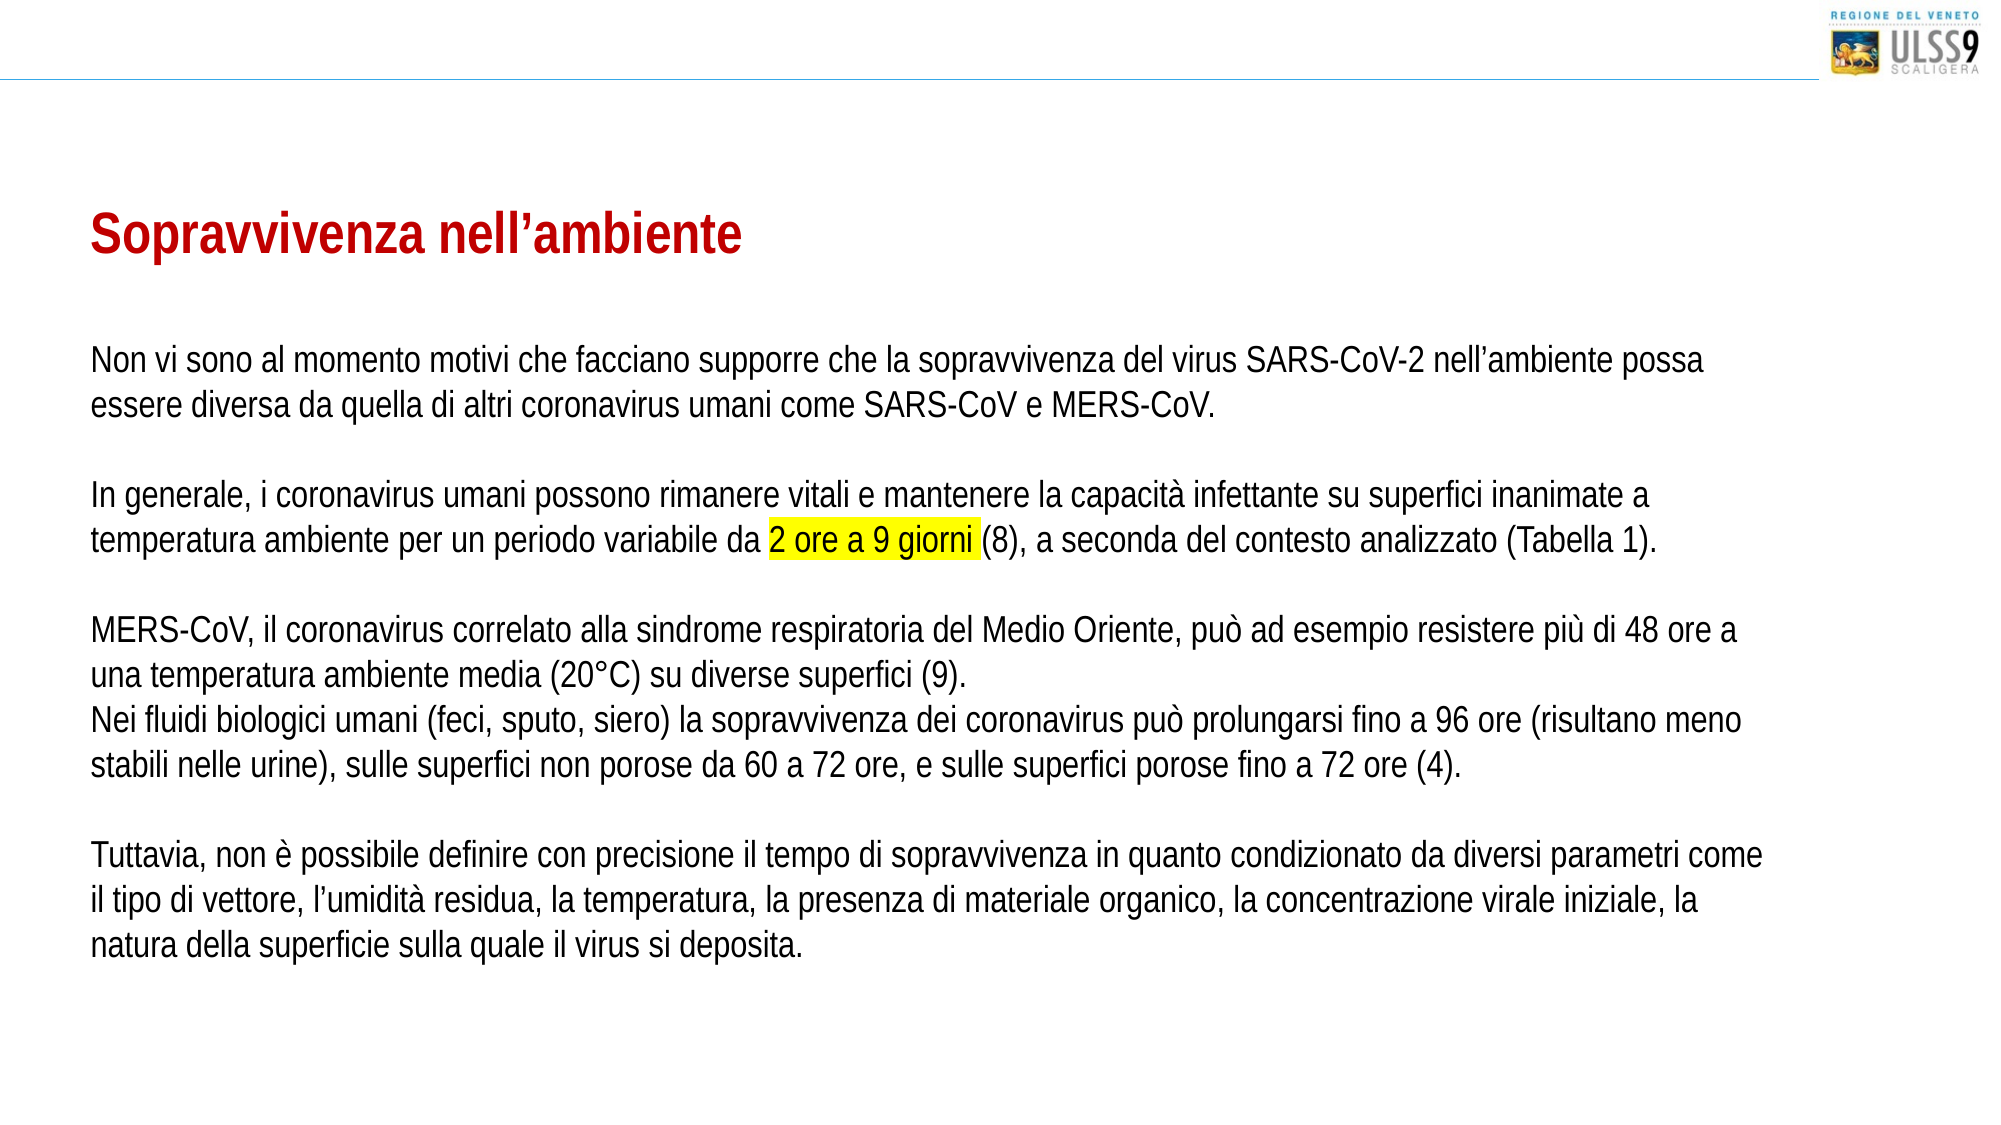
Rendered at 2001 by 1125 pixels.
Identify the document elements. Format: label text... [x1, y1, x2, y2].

text_box Sopravvivenza nell’ambiente Non vi sono al momento motivi che facciano supporre che la sopravvivenza del virus SARS-CoV-2 nell’ambiente possa essere diversa da quella di altri coronavirus umani come SARS-CoV e MERS-CoV. In generale, i coronavirus umani possono rimanere vitali e mantenere la capacità infettante su superfici inanimate a temperatura ambiente per un periodo variabile da 2 ore a 9 giorni (8), a seconda del contesto analizzato (Tabella 1). MERS-CoV, il coronavirus correlato alla sindrome respiratoria del Medio Oriente, può ad esempio resistere più di 48 ore a una temperatura ambiente media (20°C) su diverse superfici (9). Nei fluidi biologici umani (feci, sputo, siero) la sopravvivenza dei coronavirus può prolungarsi fino a 96 ore (risultano meno stabili nelle urine), sulle superfici non porose da 60 a 72 ore, e sulle superfici porose fino a 72 ore (4). Tuttavia, non è possibile definire con precisione il tempo di sopravvivenza in quanto condizionato da diversi parametri come il tipo di vettore, l’umidità residua, la temperatura, la presenza di materiale organico, la concentrazione virale iniziale, la natura della superficie sulla quale il virus si deposita. [75, 187, 1787, 973]
picture [1819, 0, 1990, 82]
